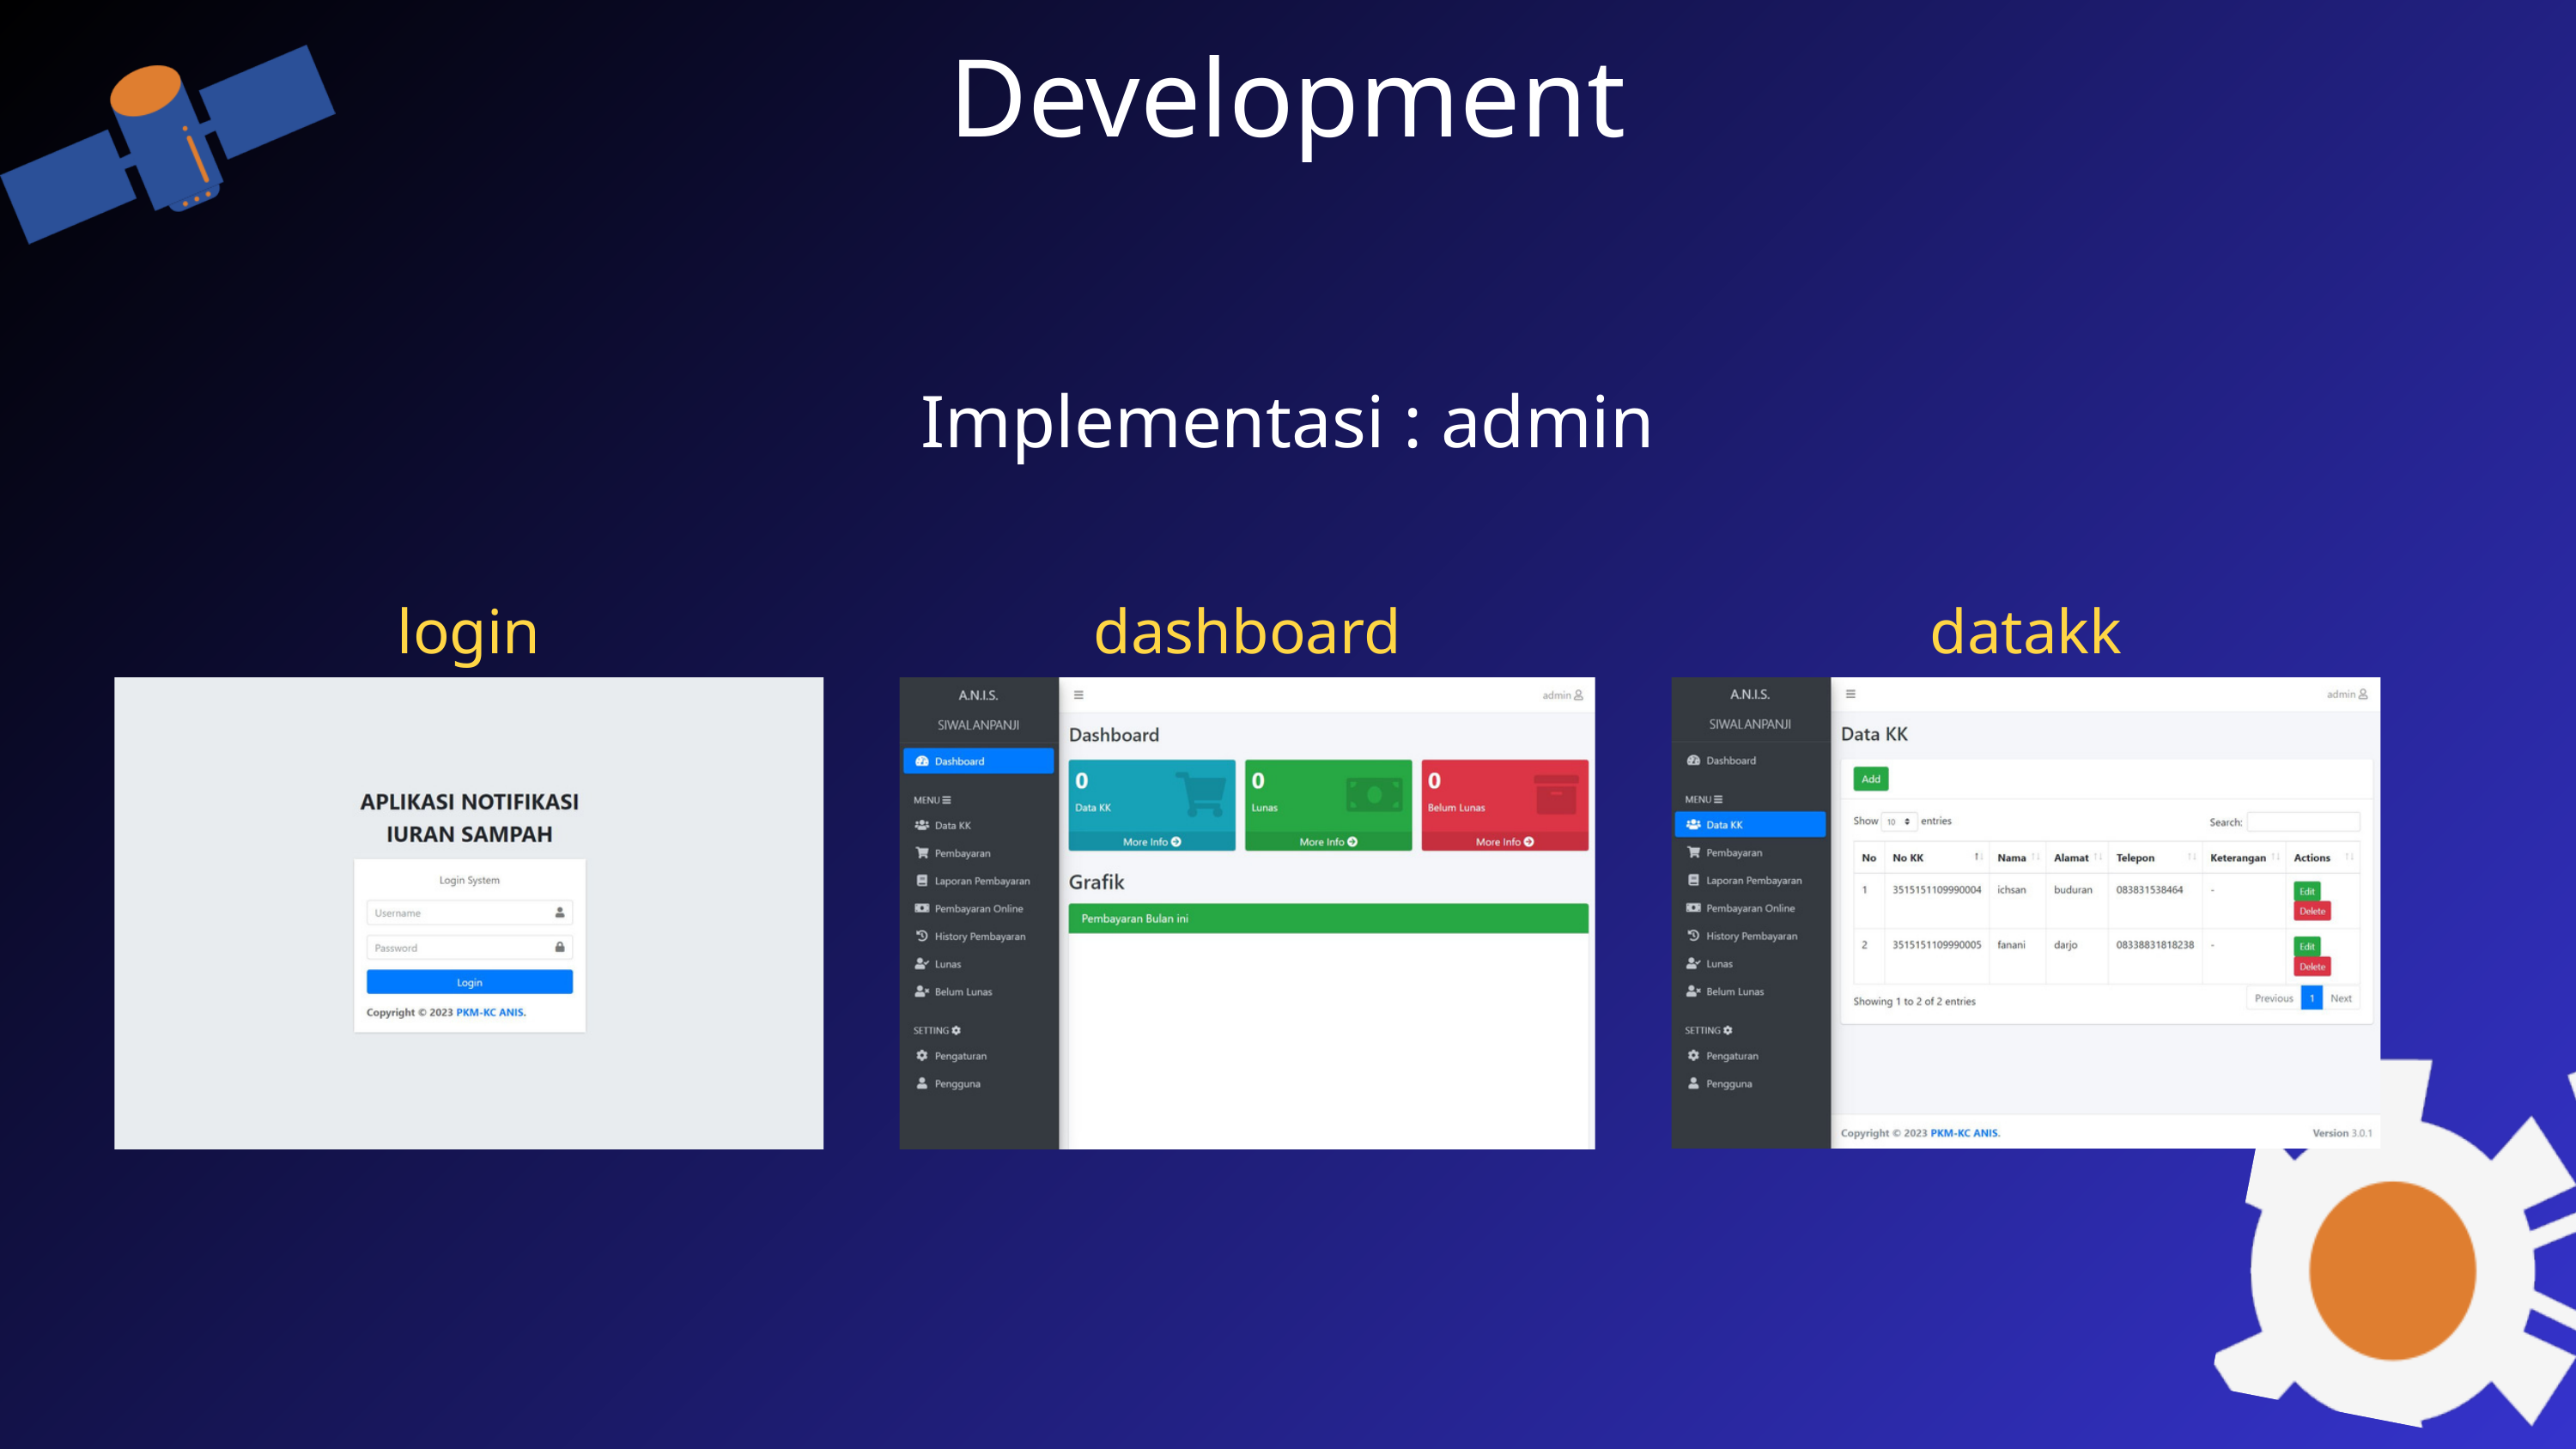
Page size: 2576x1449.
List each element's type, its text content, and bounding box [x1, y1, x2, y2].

text_box [899, 677, 1595, 1149]
text_box [114, 677, 824, 1149]
text_box [0, 45, 336, 245]
text_box [1671, 677, 2381, 1149]
text_box Implementasi : admin [652, 397, 1924, 463]
text_box [2209, 1003, 2576, 1449]
text_box dashboard [1016, 610, 1479, 666]
text_box Development [652, 61, 1924, 159]
text_box datakk [1795, 610, 2257, 666]
text_box login [238, 610, 700, 666]
